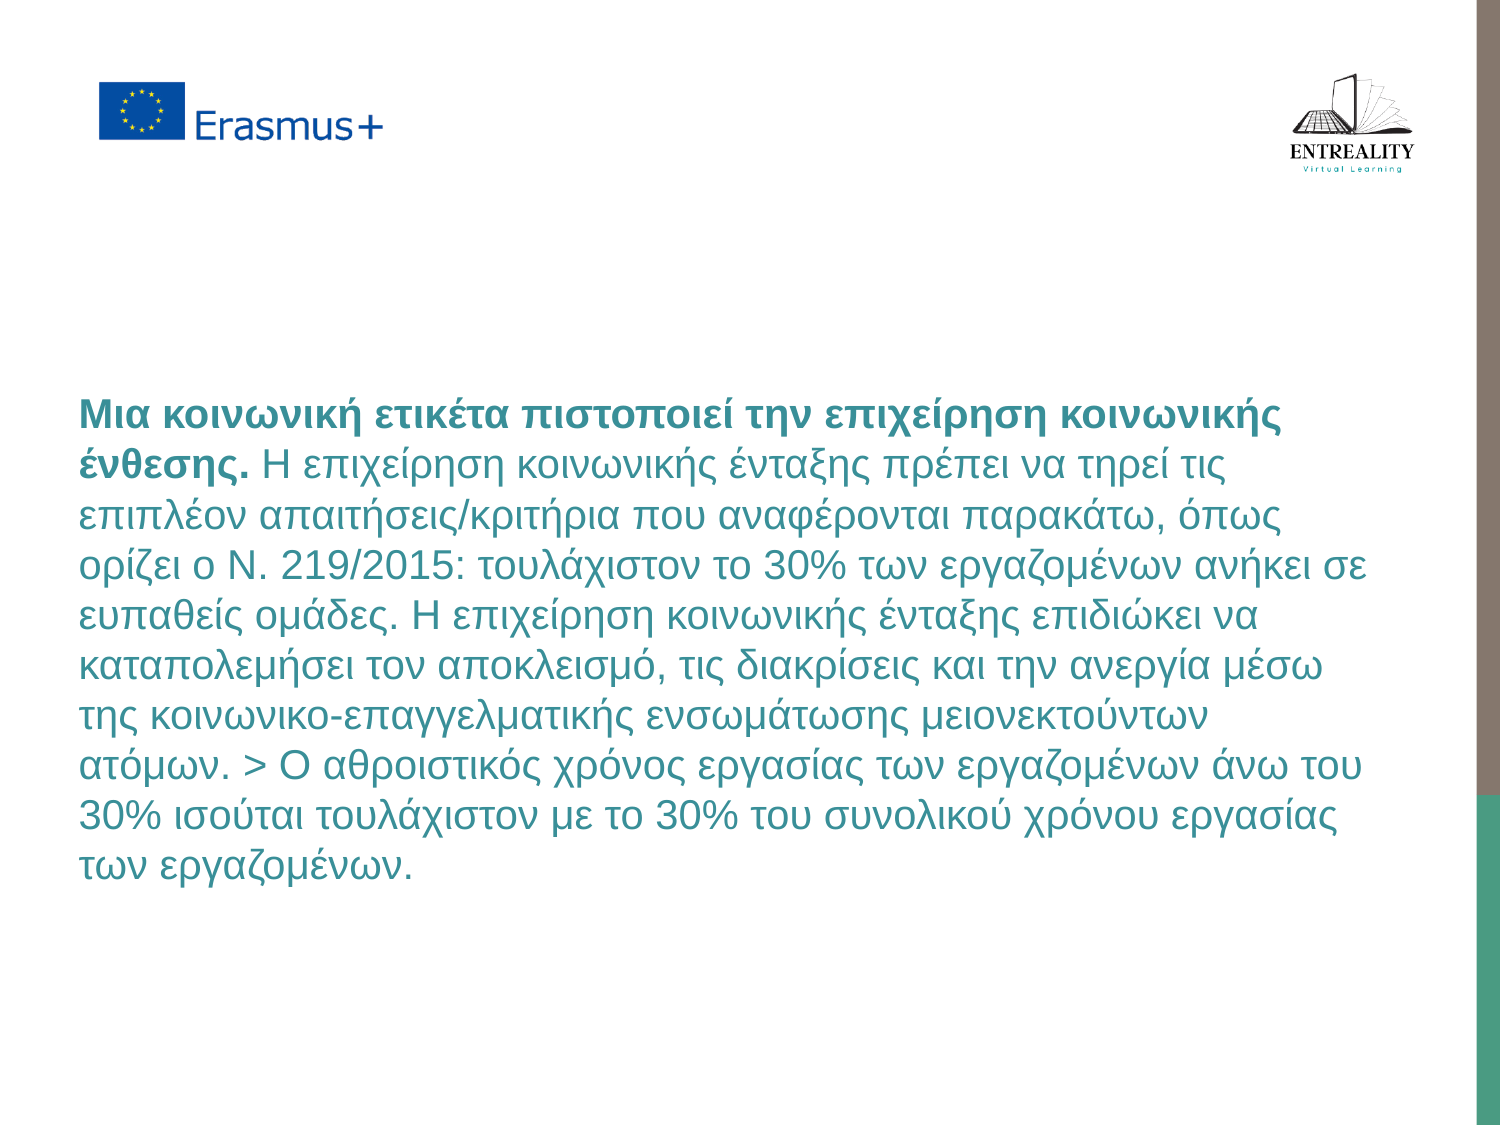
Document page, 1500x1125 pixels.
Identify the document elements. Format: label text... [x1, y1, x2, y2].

title Μια κοινωνική ετικέτα πιστοποιεί την επιχείρηση κοινωνικής ένθεσης. Η επιχείρηση κοινωνικής ένταξης πρέπει να τηρεί τις επιπλέον απαιτήσεις/κριτήρια που αναφέρονται παρακάτω, όπως ορίζει ο Ν. 219/2015: τουλάχιστον το 30% των εργαζομένων ανήκει σε ευπαθείς ομάδες. Η επιχείρηση κοινωνικής ένταξης επιδιώκει να καταπολεμήσει τον αποκλεισμό, τις διακρίσεις και την ανεργία μέσω της κοινωνικο-επαγγελματικής ενσωμάτωσης μειονεκτούντων ατόμων. > Ο αθροιστικός χρόνος εργασίας των εργαζομένων άνω του 30% ισούται τουλάχιστον με το 30% του συνολικού χρόνου εργασίας των εργαζομένων. [63, 349, 1388, 926]
picture [81, 64, 399, 156]
picture [1246, 17, 1458, 229]
subtitle [105, 656, 1301, 751]
